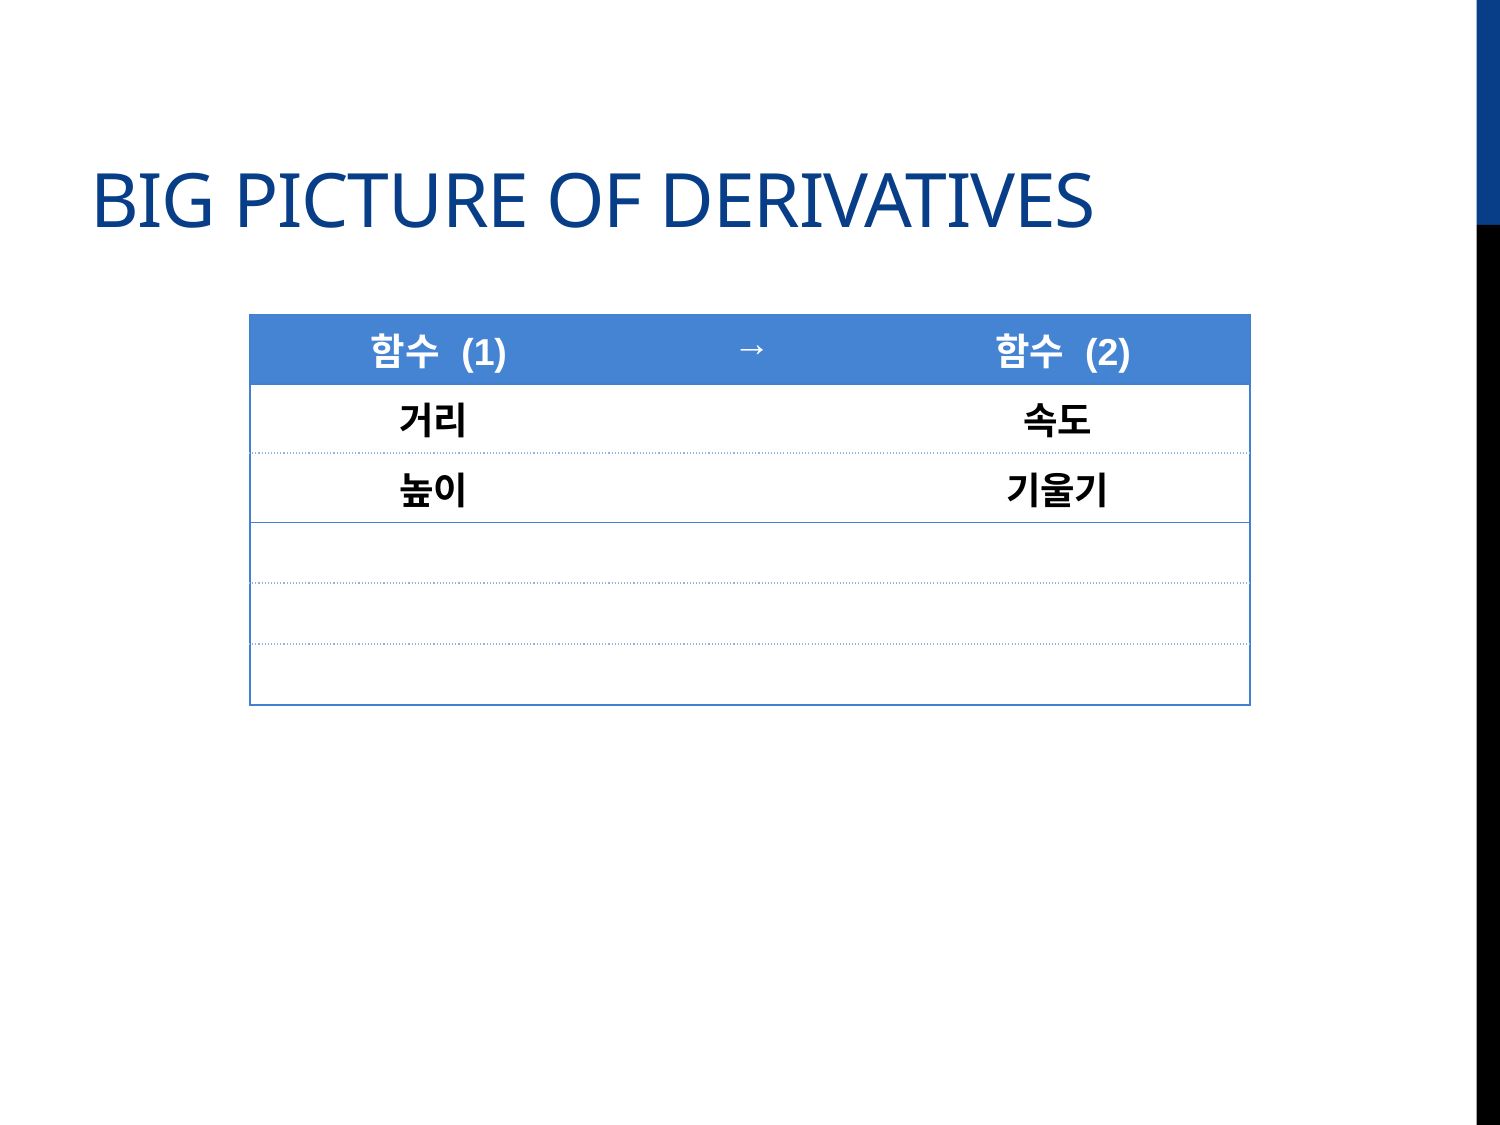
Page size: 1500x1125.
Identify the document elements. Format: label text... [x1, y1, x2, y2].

title Big Picture of Derivatives [75, 25, 1447, 250]
list [75, 287, 1325, 1005]
